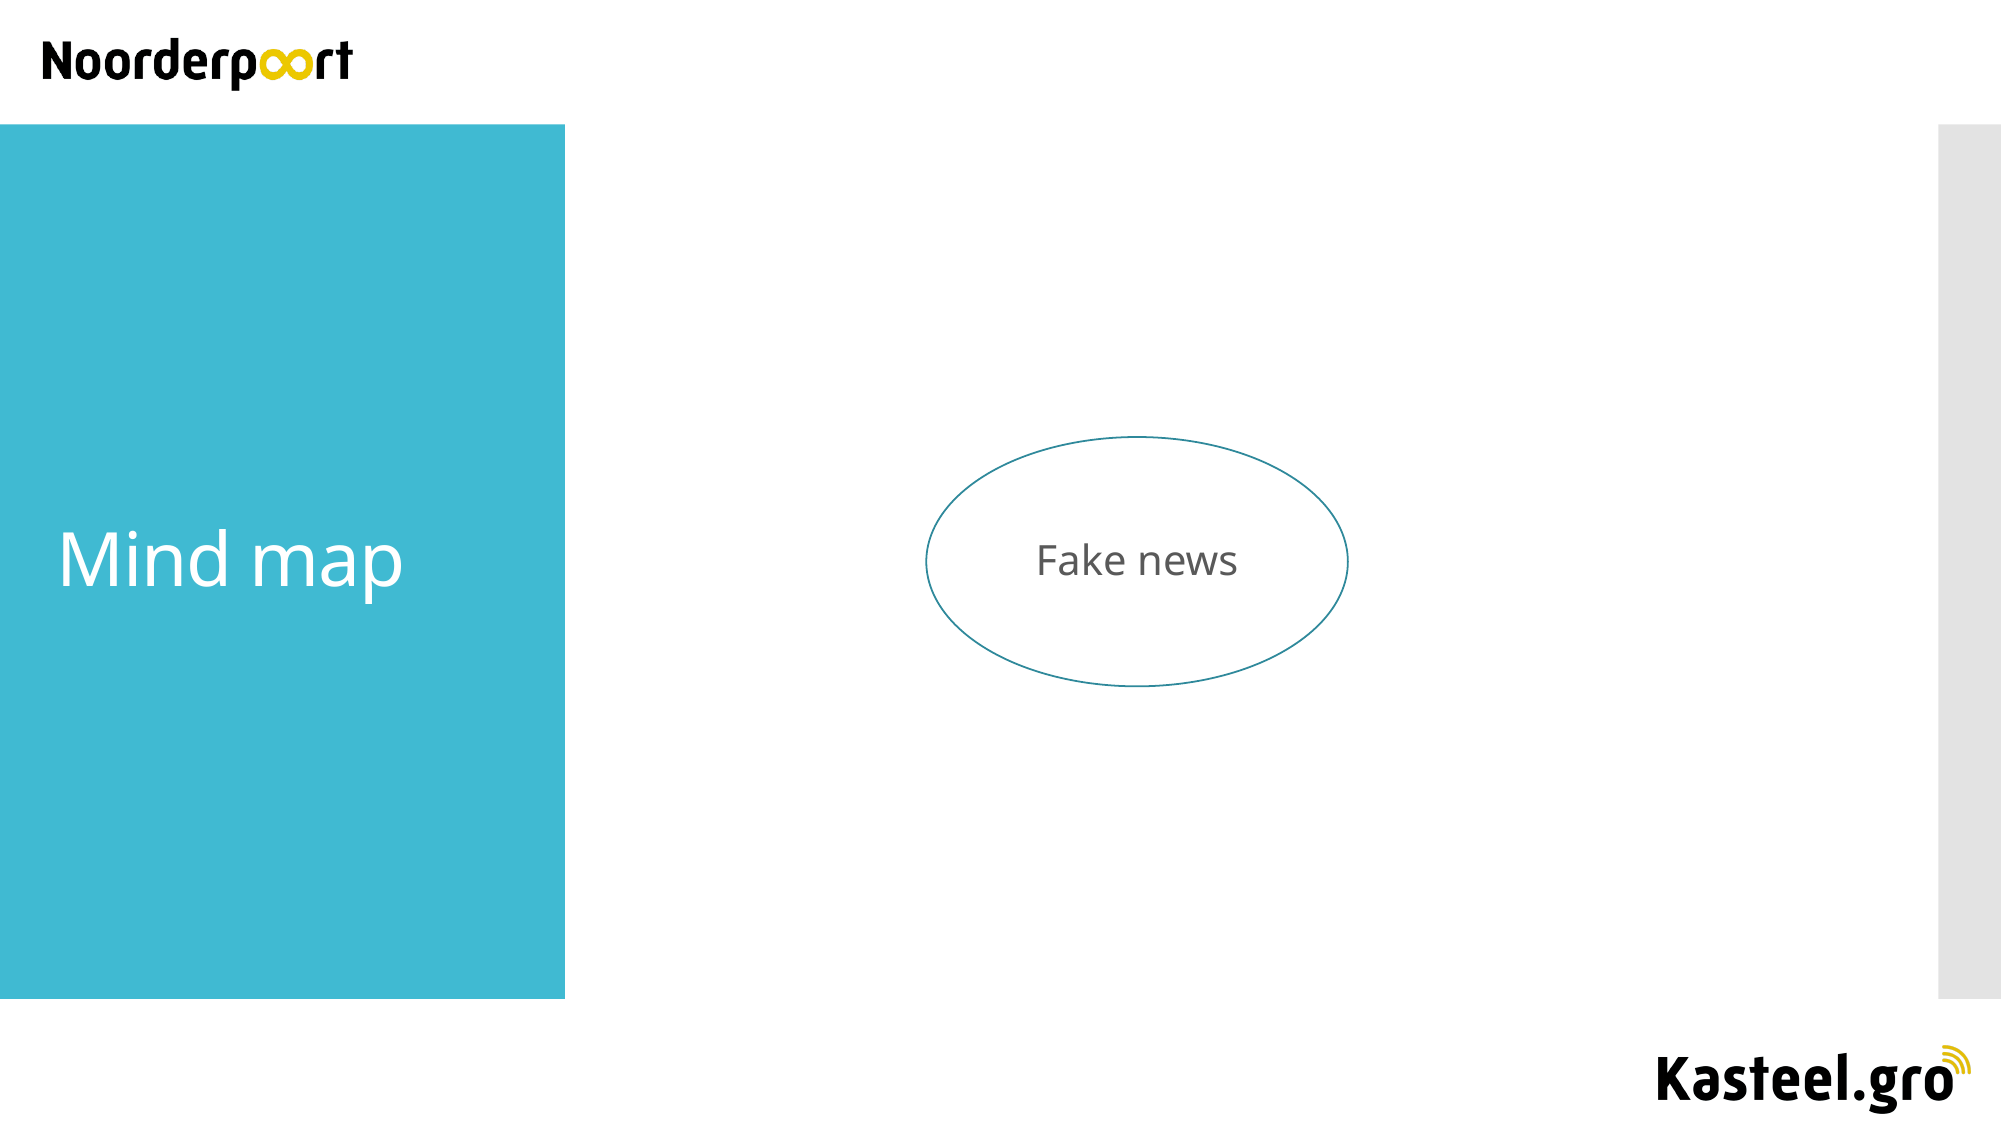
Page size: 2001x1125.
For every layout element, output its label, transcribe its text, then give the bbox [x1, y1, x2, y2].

picture [1657, 1045, 1971, 1114]
text_box [925, 436, 1349, 688]
title Mind map [41, 184, 525, 940]
picture [41, 35, 354, 92]
